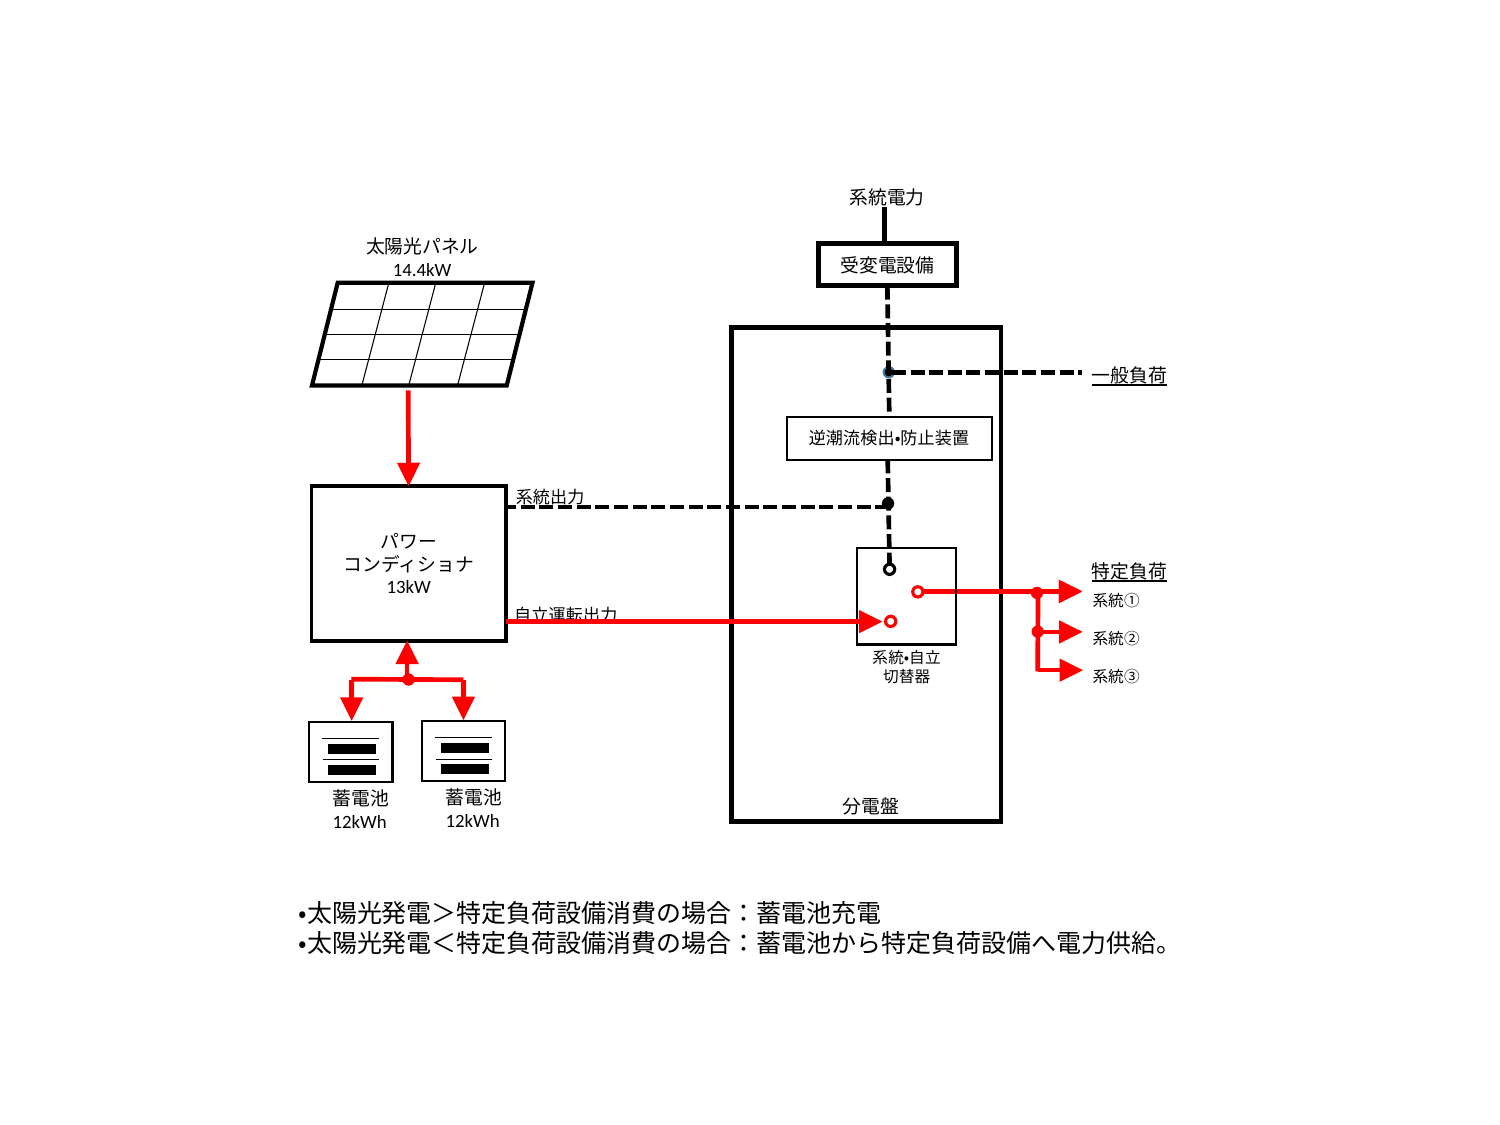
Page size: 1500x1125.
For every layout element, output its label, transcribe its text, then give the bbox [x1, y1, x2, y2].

text_box [730, 327, 887, 506]
text_box [883, 563, 896, 576]
text_box 逆潮流検出・防止装置 [786, 416, 993, 461]
text_box 系統電力 [834, 178, 940, 216]
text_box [309, 721, 393, 782]
text_box [1031, 626, 1035, 638]
text_box 分電盤 [827, 787, 914, 825]
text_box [422, 720, 506, 782]
text_box ・太陽光発電＞特定負荷設備消費の場合：蓄電池充電 ・太陽光発電＜特定負荷設備消費の場合：蓄電池から特定負荷設備へ電力供給。 [283, 890, 1198, 965]
text_box [890, 497, 895, 510]
text_box [884, 615, 897, 628]
text_box 自立運転出力 [499, 596, 633, 633]
text_box [882, 366, 887, 378]
text_box 系統① 系統② 系統③ [1077, 583, 1155, 693]
text_box [1030, 592, 1044, 600]
text_box 蓄電池 12kWh [430, 778, 517, 839]
text_box 特定負荷 [1077, 552, 1182, 590]
text_box [1031, 586, 1043, 591]
text_box [408, 673, 415, 679]
text_box 蓄電池 12kWh [317, 779, 404, 840]
text_box [911, 585, 925, 599]
text_box [730, 594, 1002, 822]
text_box パワー コンディショナ 13kW [310, 485, 507, 642]
text_box [856, 547, 957, 646]
text_box [890, 327, 1002, 372]
text_box 系統・自立 切替器 [857, 640, 956, 694]
text_box [730, 508, 887, 619]
text_box [890, 373, 1002, 589]
text_box 受変電設備 [817, 242, 957, 287]
text_box [881, 497, 887, 506]
text_box 一般負荷 [1076, 356, 1182, 394]
text_box 系統出力 [501, 479, 600, 515]
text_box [311, 281, 533, 386]
text_box [402, 680, 415, 686]
